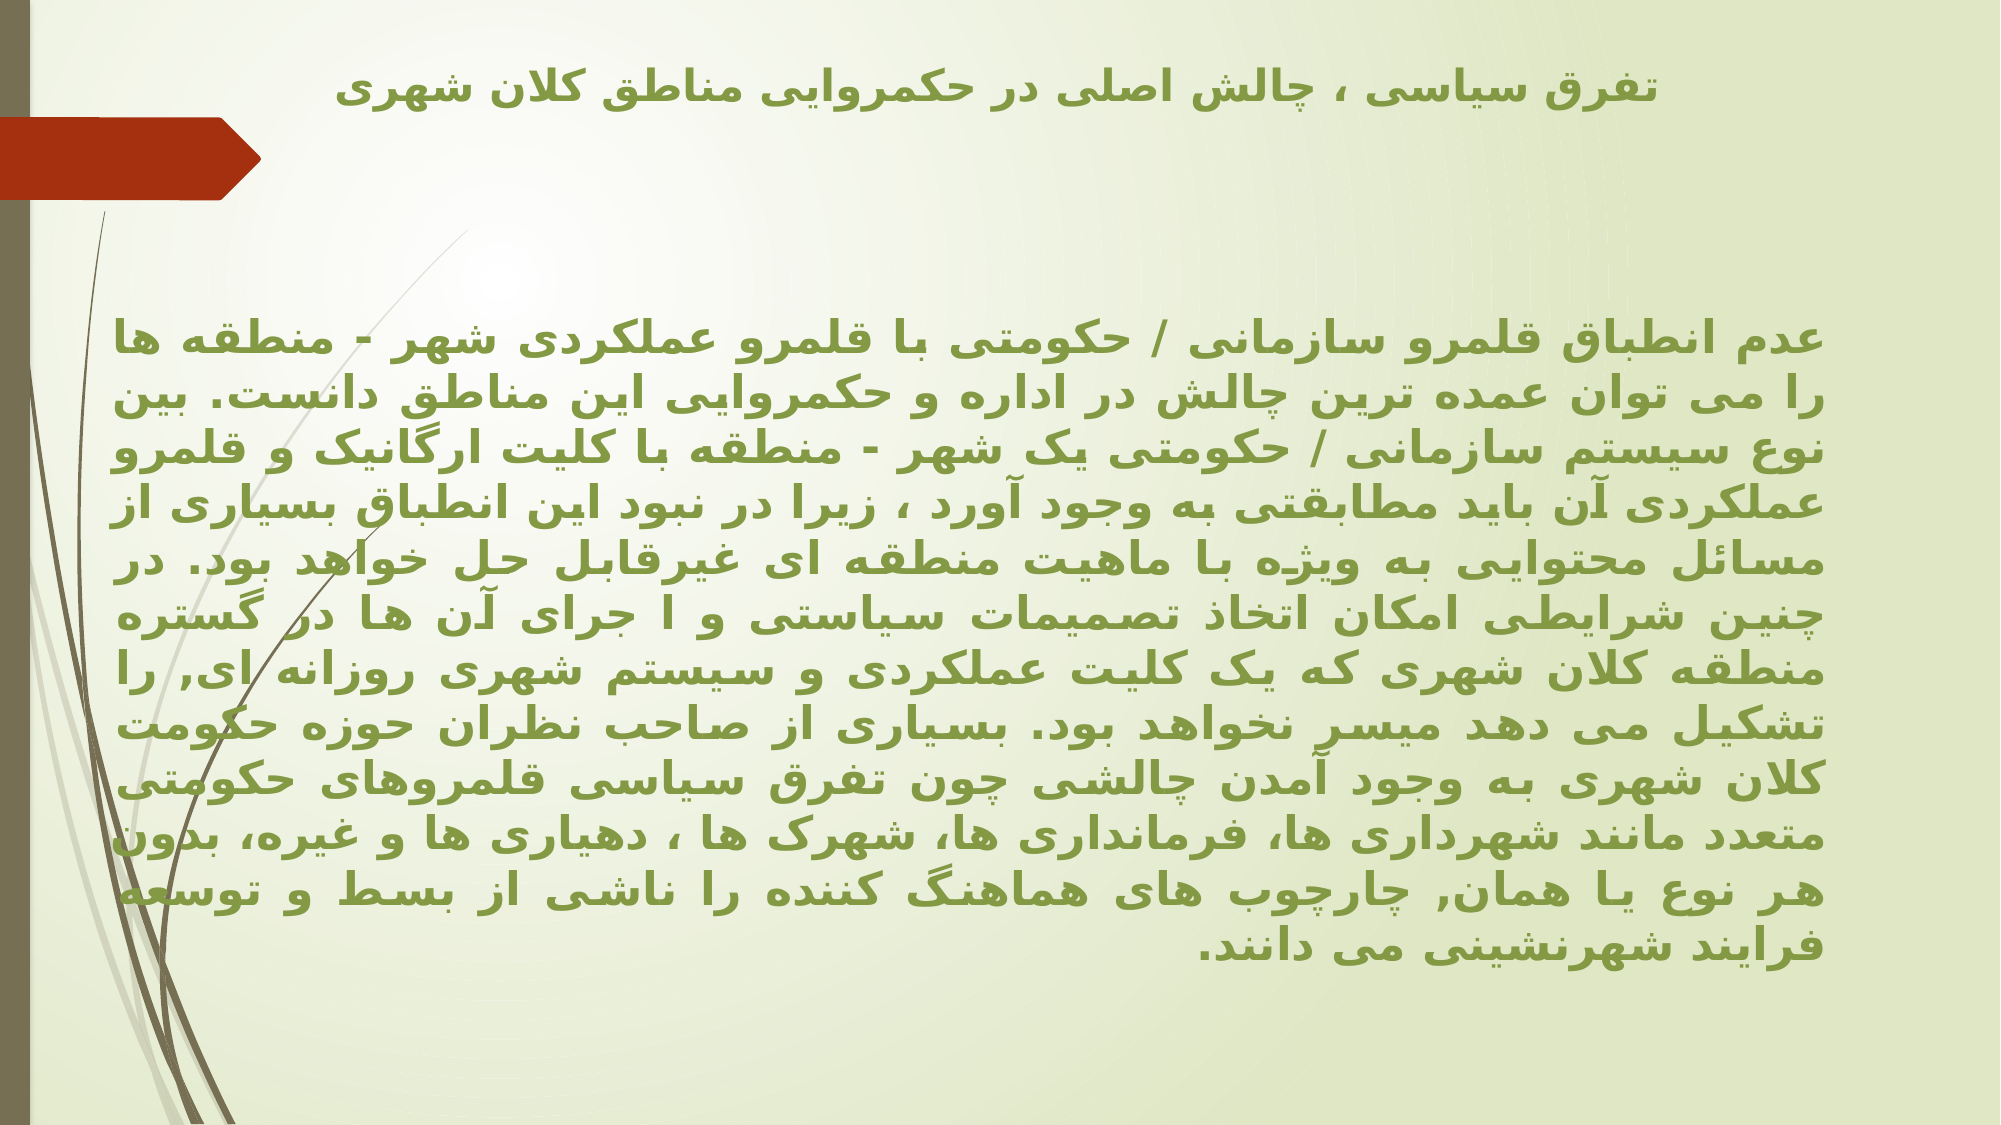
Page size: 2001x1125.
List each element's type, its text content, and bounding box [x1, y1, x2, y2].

list عدم انطباق قلمرو سازمانی / حکومتی با قلمرو عملکردی شهر - منطقه ها را می توان عمده ترین چالش در اداره و حکمروایی این مناطق دانست. بین نوع سیستم سازمانی / حکومتی یک شهر - منطقه با کلیت ارگانیک و قلمرو عملکردی آن باید مطابقتی به وجود آورد ، زیرا در نبود این انطباق بسیاری از مسائل محتوایی به ویژه با ماهیت منطقه ای غیرقابل حل خواهد بود. در چنین شرایطی امکان اتخاذ تصمیمات سیاستی و ا جرای آن ها در گستره منطقه کلان شهری که یک کلیت عملکردی و سیستم شهری روزانه ای, را تشکیل می دهد میسر نخواهد بود. بسیاری از صاحب نظران حوزه حکومت کلان شهری به وجود آمدن چالشی چون تفرق سیاسی قلمروهای حکومتی متعدد مانند شهرداری ها، فرمانداری ها، شهرک ها ، دهیاری ها و غیره، بدون هر نوع یا همان, چارچوب های هماهنگ کننده را ناشی از بسط و توسعه فرایند شهرنشینی می دانند. [95, 299, 1842, 989]
title تفرق سیاسی ، چالش اصلی در حکمروایی مناطق کلان شهری [315, 49, 1676, 220]
